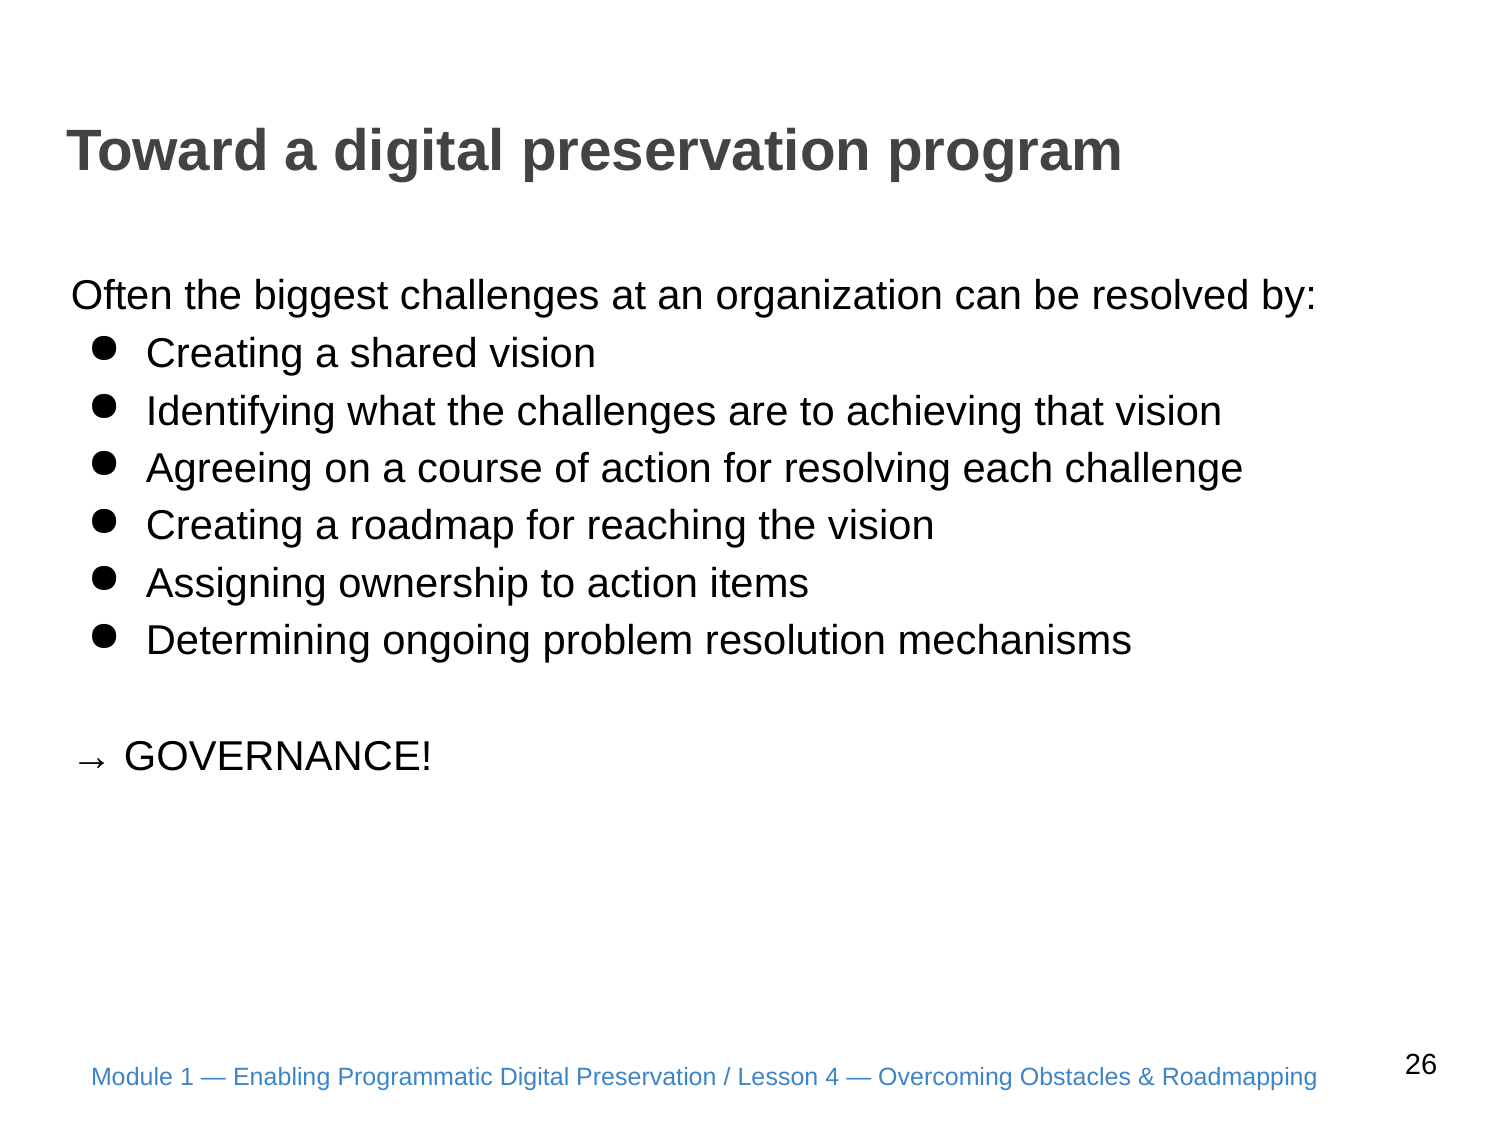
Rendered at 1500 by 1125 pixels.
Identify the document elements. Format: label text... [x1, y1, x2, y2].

title Toward a digital preservation program [51, 97, 1449, 223]
text_box Module 1 — Enabling Programmatic Digital Preservation / Lesson 4 — Overcoming Obstacles & Roadmapping [76, 1044, 1433, 1105]
slide_number 26 [1389, 1019, 1480, 1106]
list Often the biggest challenges at an organization can be resolved by: Creating a shared vision Identifying what the challenges are to achieving that vision Agreeing on a course of action for resolving each challenge Creating a roadmap for reaching the vision Assigning ownership to action items Determining ongoing problem resolution mechanisms → GOVERNANCE! [55, 245, 1454, 963]
